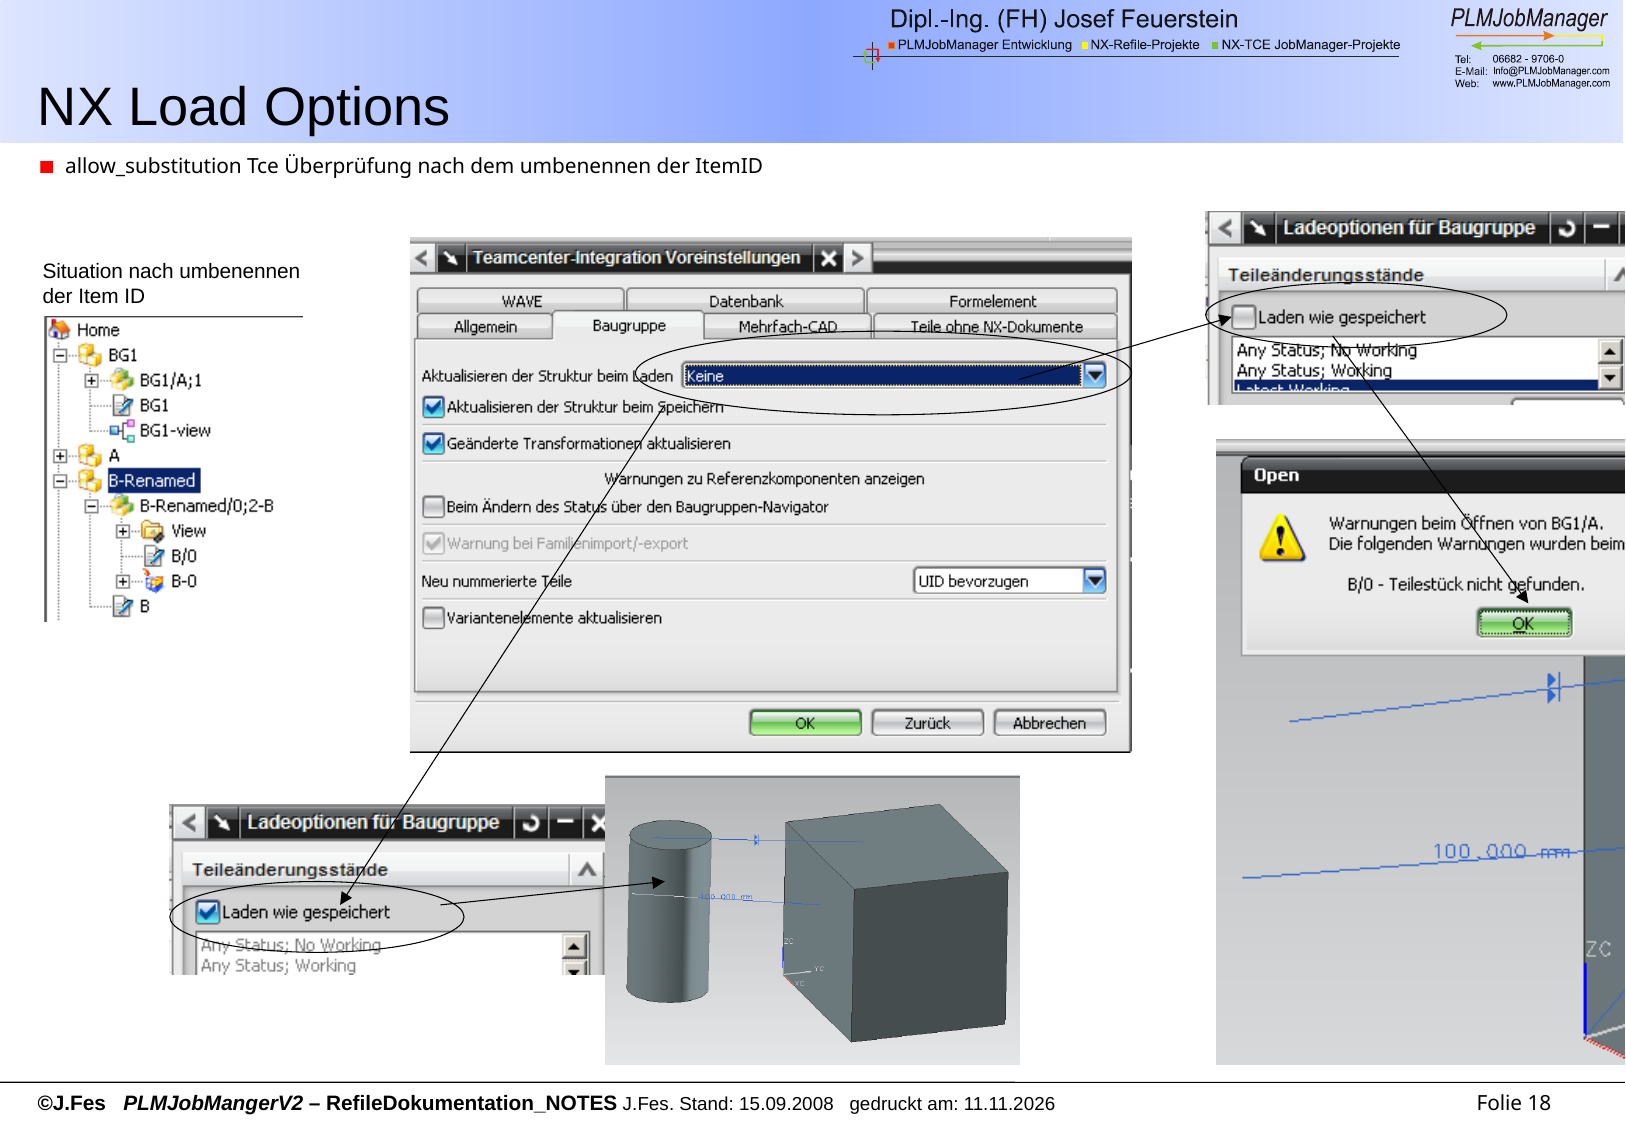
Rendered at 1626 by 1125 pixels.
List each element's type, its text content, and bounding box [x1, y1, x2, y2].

list allow_substitution Tce Überprüfung nach dem umbenennen der ItemID [21, 152, 1600, 182]
picture [1205, 210, 1625, 406]
text_box Situation nach umbenennen der Item ID [42, 258, 321, 309]
picture [410, 237, 1132, 753]
slide_number Folie 18 [1228, 1081, 1568, 1125]
title NX Load Options [21, 64, 1439, 143]
picture [169, 774, 1020, 1066]
picture [1216, 439, 1625, 1066]
picture [44, 316, 303, 622]
picture [37, 158, 53, 173]
